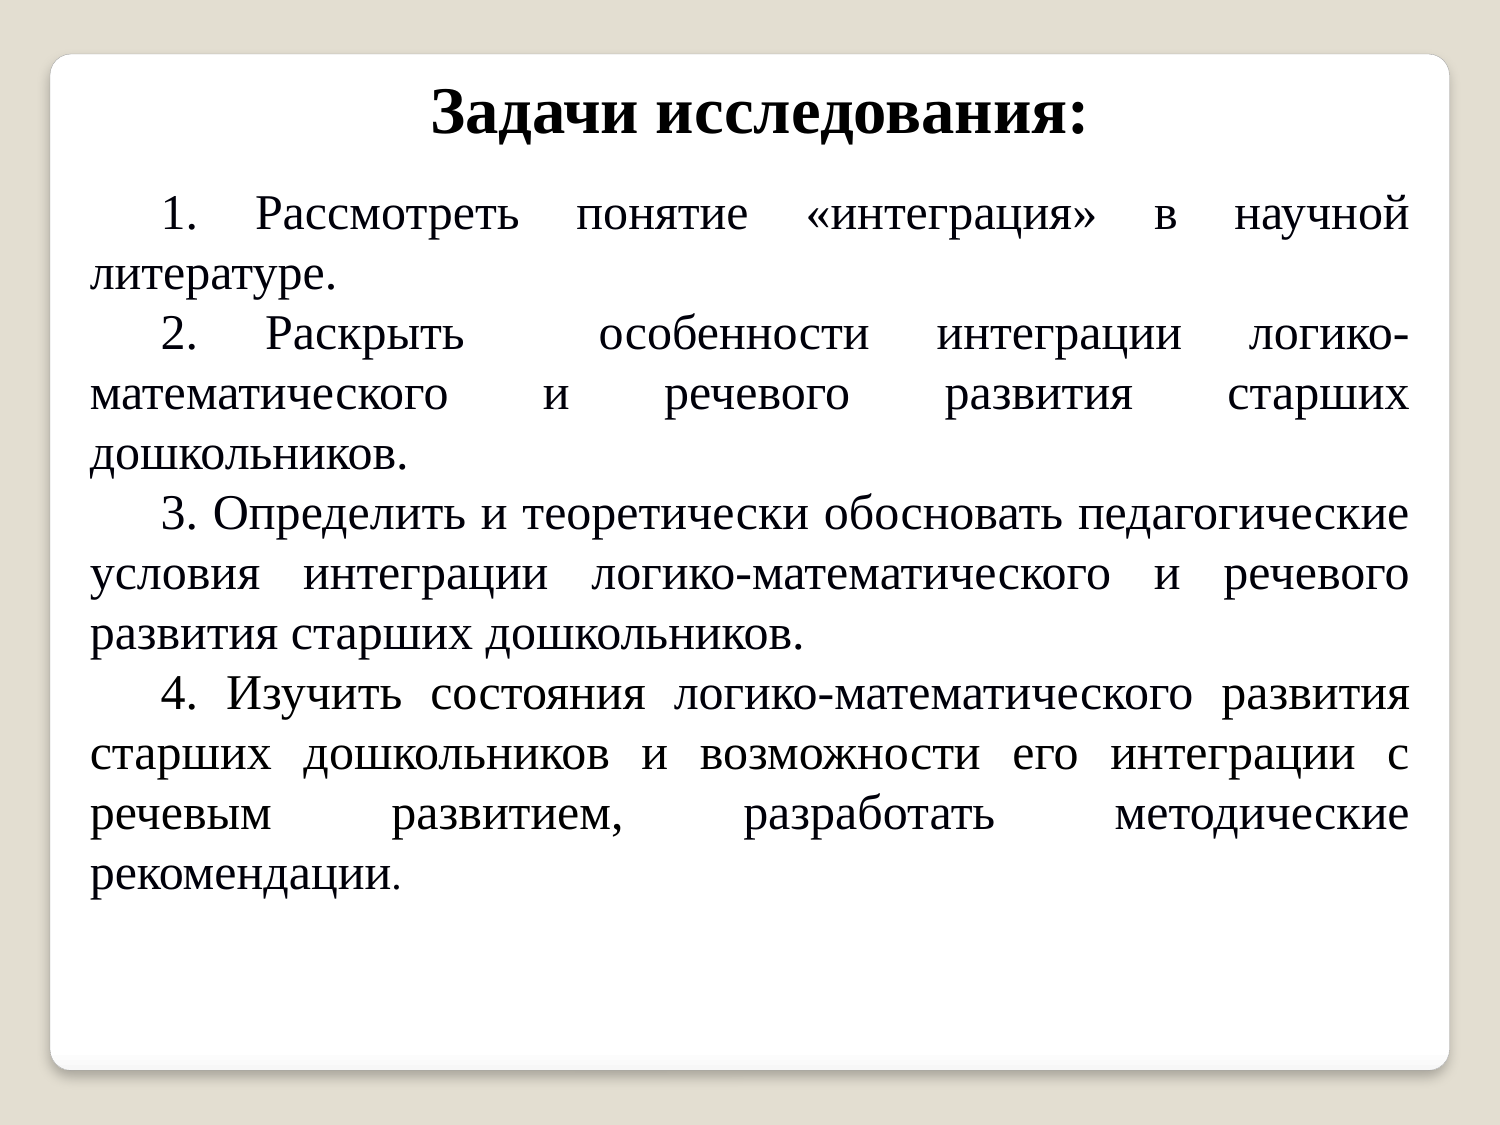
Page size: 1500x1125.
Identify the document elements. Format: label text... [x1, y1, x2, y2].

text_box 1. Рассмотреть понятие «интеграция» в научной литературе. 2. Раскрыть особенности интеграции логико-математического и речевого развития старших дошкольников. 3. Определить и теоретически обосновать педагогические условия интеграции логико-математического и речевого развития старших дошкольников. 4. Изучить состояния логико-математического развития старших дошкольников и возможности его интеграции с речевым развитием, разработать методические рекомендации. [75, 527, 1425, 897]
text_box Задачи исследования: [81, 19, 1429, 752]
text_box [75, 45, 81, 233]
